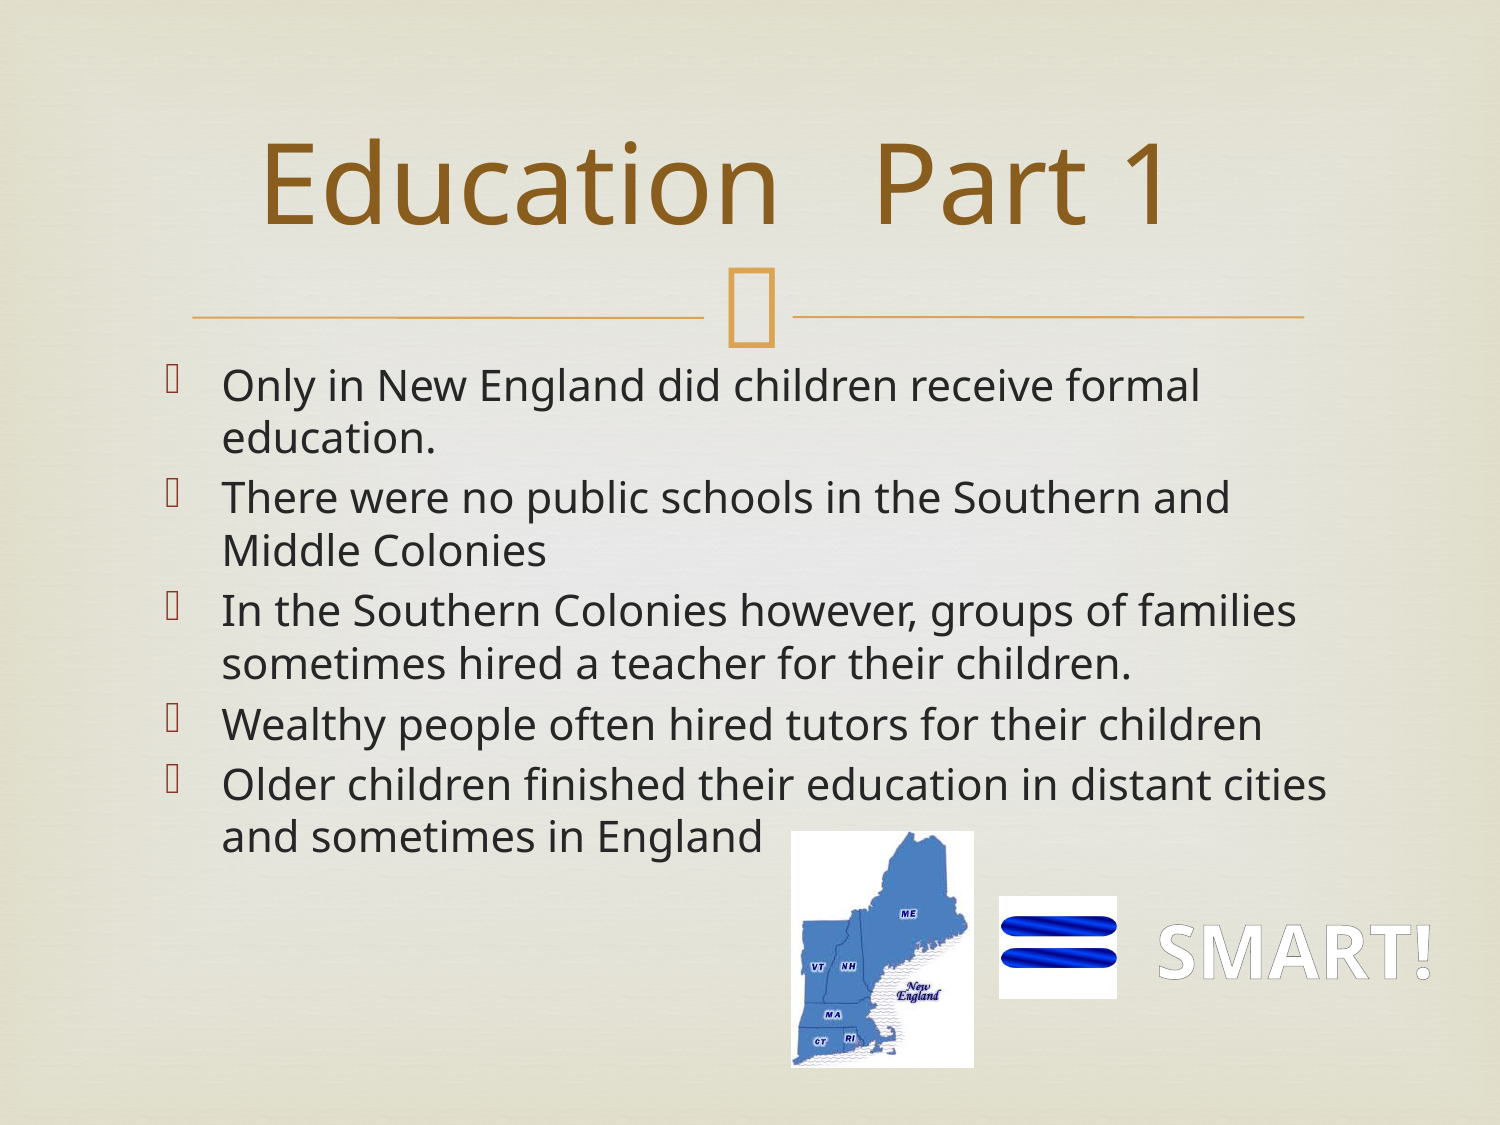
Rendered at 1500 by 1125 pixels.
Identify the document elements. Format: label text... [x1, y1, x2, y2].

picture [790, 830, 975, 1068]
title Education Part 1 [112, 93, 1386, 267]
list Only in New England did children receive formal education. There were no public schools in the Southern and Middle Colonies In the Southern Colonies however, groups of families sometimes hired a teacher for their children. Wealthy people often hired tutors for their children Older children finished their education in distant cities and sometimes in England [150, 350, 1361, 875]
picture [999, 895, 1117, 999]
text_box SMART! [1120, 896, 1480, 1002]
